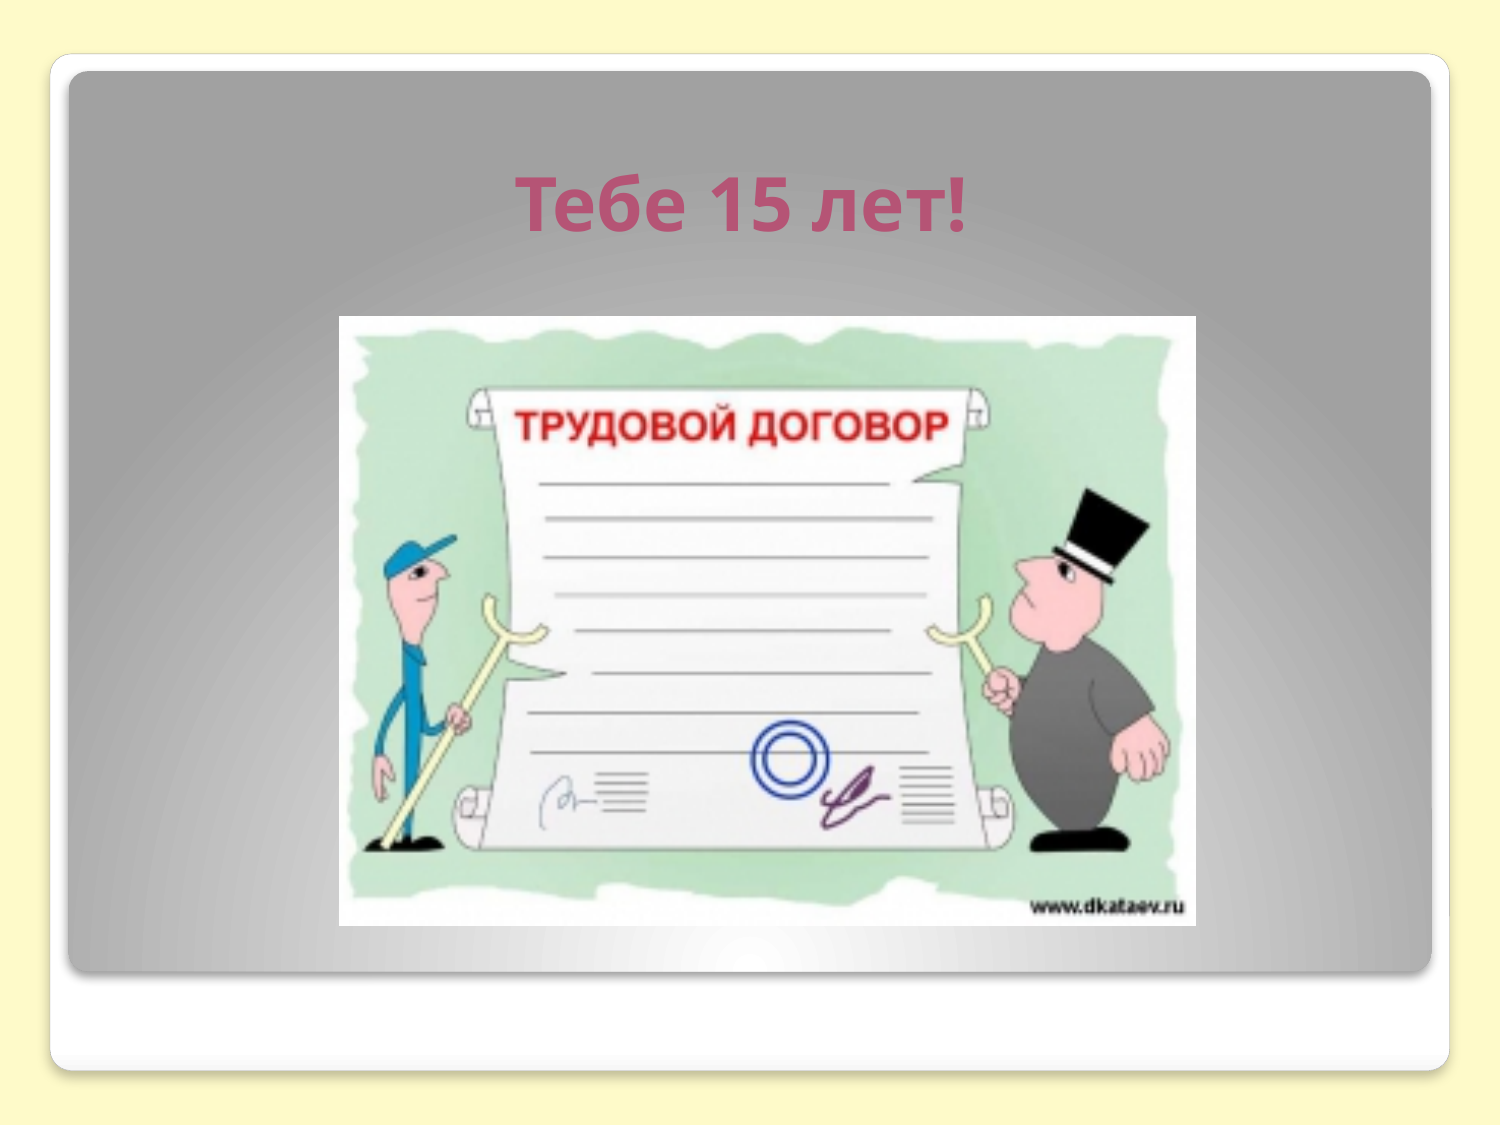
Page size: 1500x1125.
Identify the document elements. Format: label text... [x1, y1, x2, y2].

title Тебе 15 лет! [70, 82, 1413, 255]
picture [339, 316, 1196, 926]
